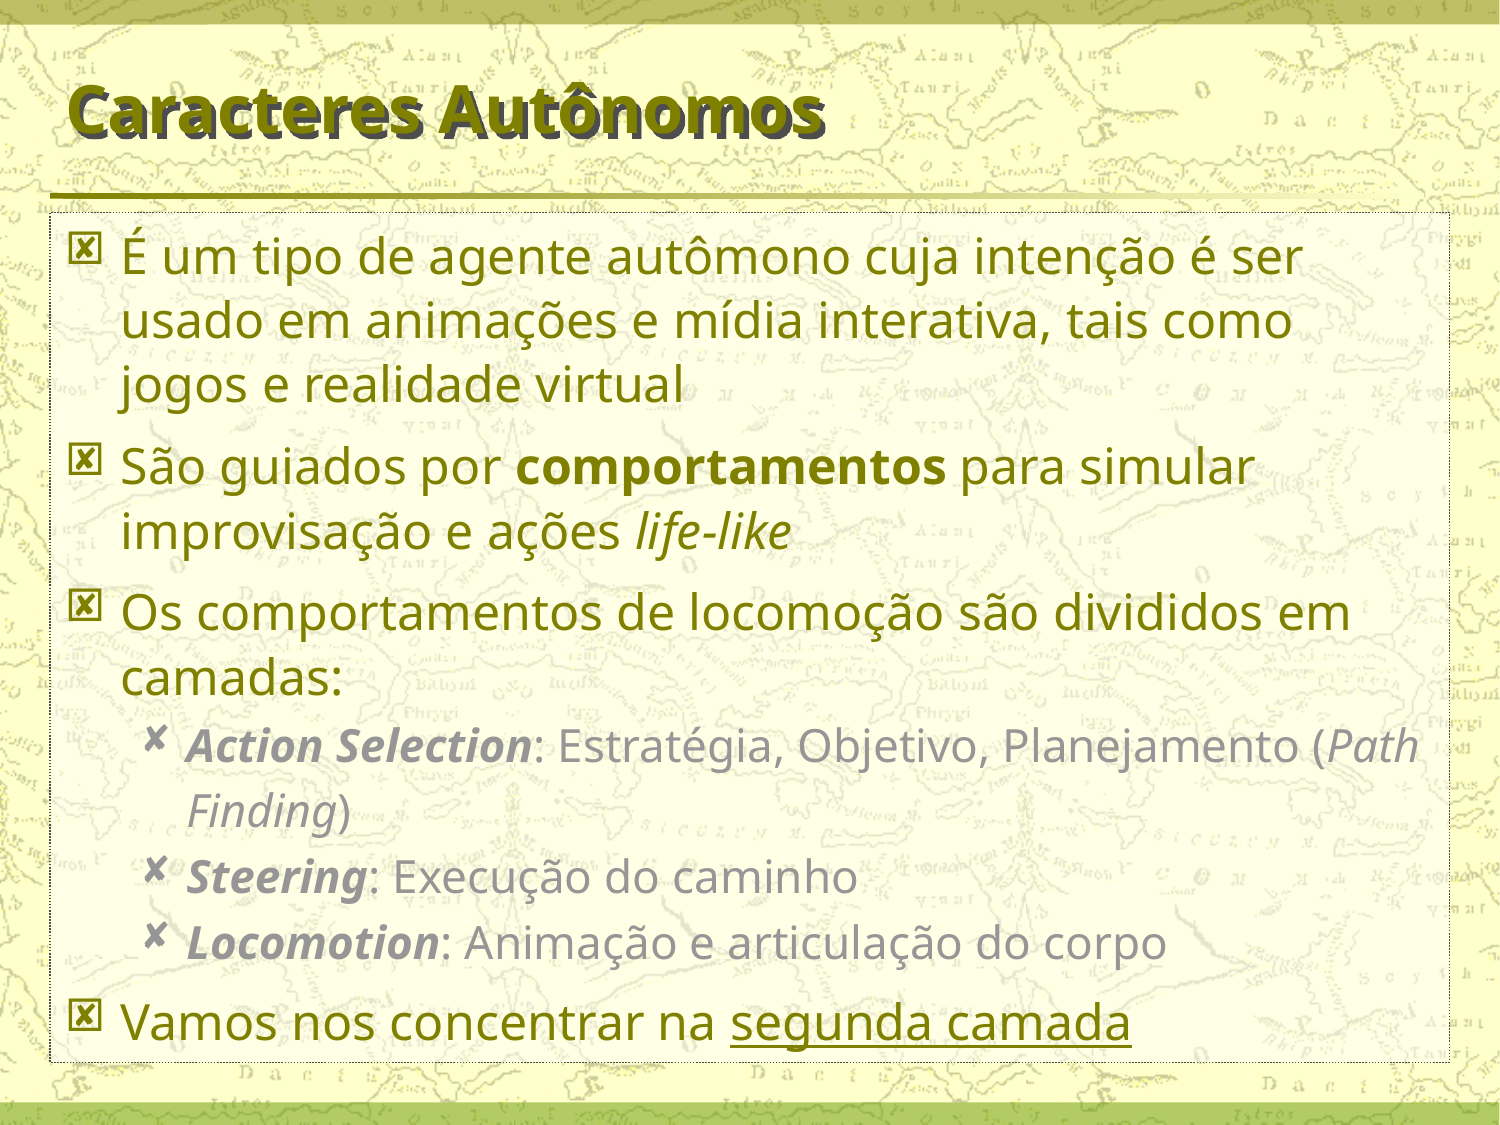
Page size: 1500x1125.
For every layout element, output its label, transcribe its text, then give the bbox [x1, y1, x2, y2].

picture [0, 25, 1500, 1102]
list É um tipo de agente autômono cuja intenção é ser usado em animações e mídia interativa, tais como jogos e realidade virtual São guiados por comportamentos para simular improvisação e ações life-like Os comportamentos de locomoção são divididos em camadas: Action Selection: Estratégia, Objetivo, Planejamento (Path Finding) Steering: Execução do caminho Locomotion: Animação e articulação do corpo Vamos nos concentrar na segunda camada [49, 212, 1450, 1063]
title Caracteres Autônomos [50, 8, 1450, 206]
